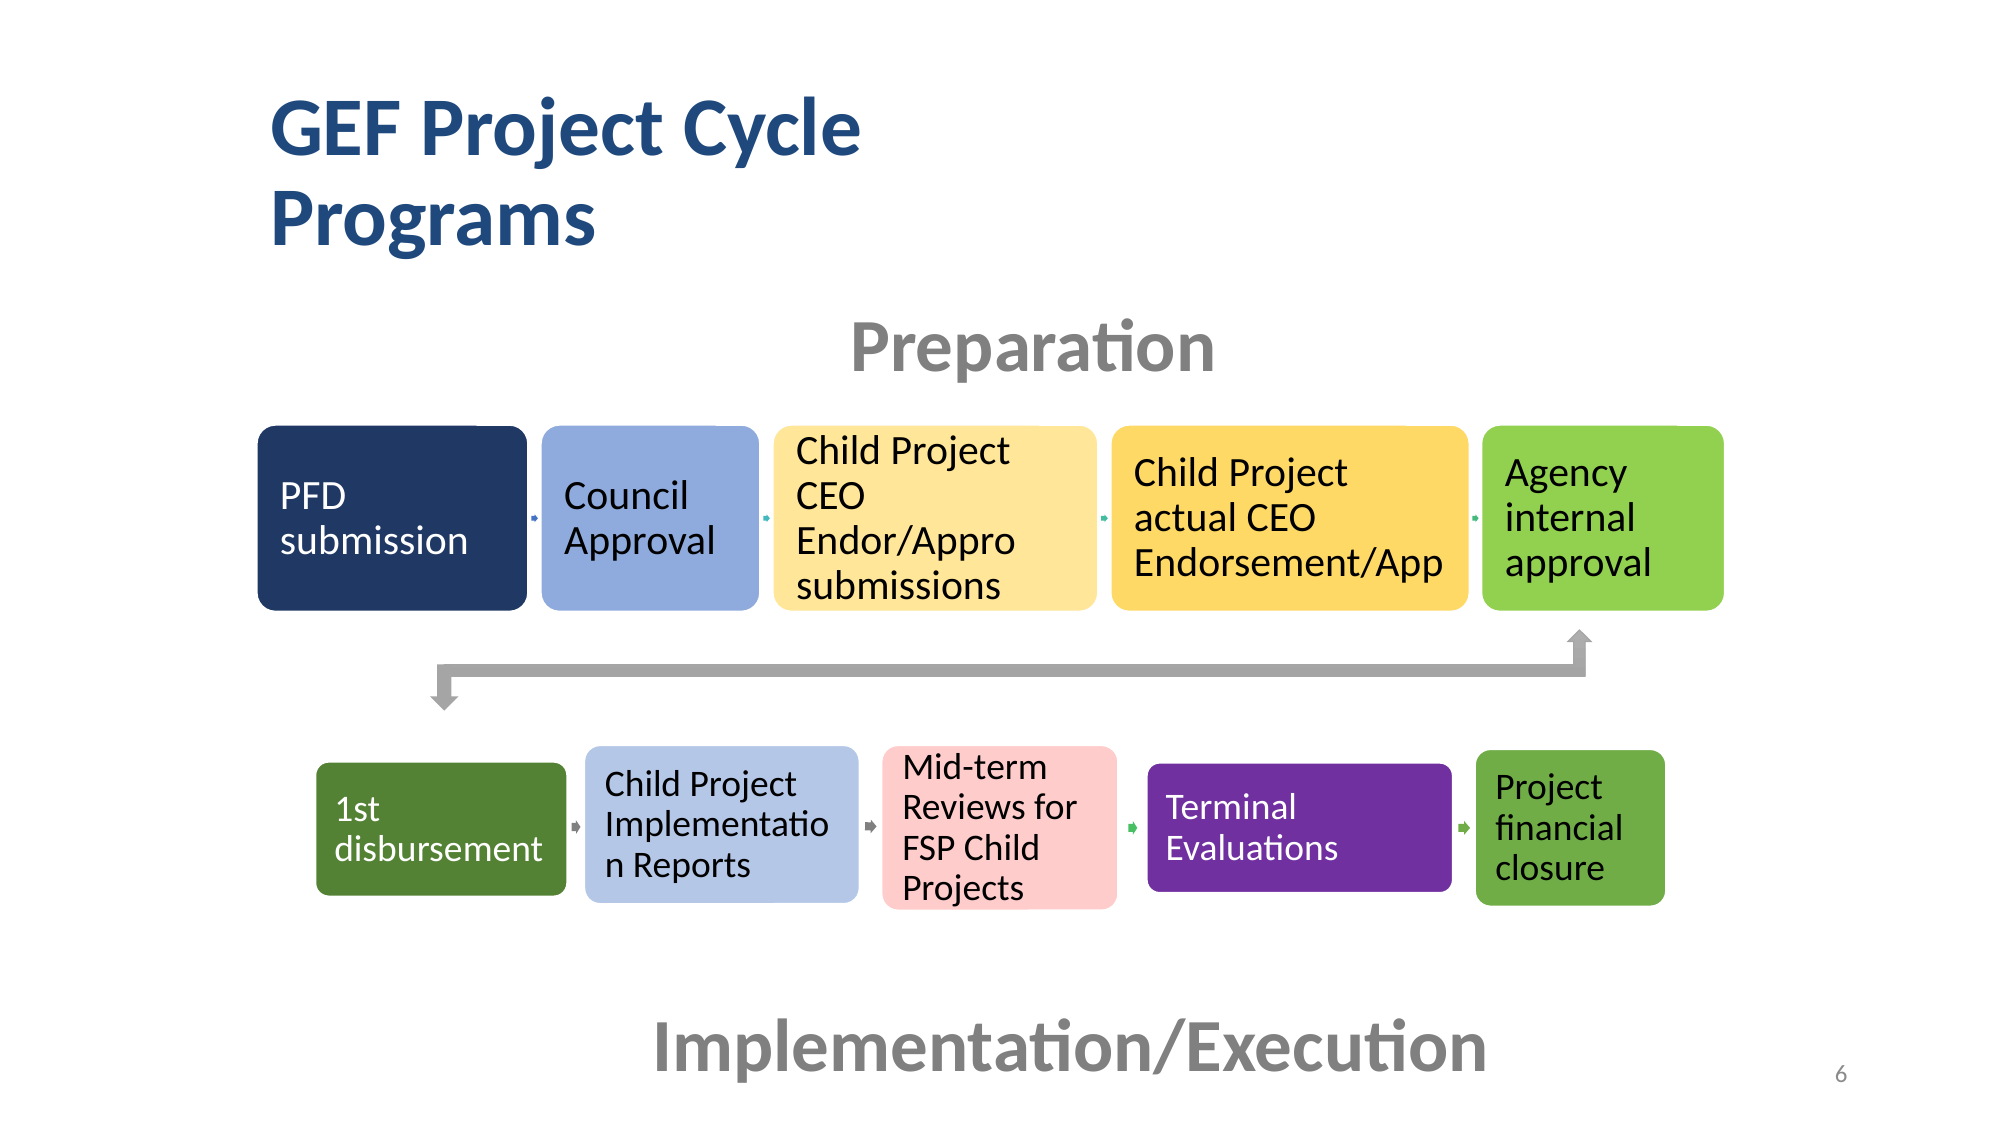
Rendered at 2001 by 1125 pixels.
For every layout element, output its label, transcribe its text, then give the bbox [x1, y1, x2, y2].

text_box Preparation [835, 289, 1265, 395]
title GEF Project Cycle Programs [255, 72, 886, 276]
slide_number 6 [1412, 1042, 1863, 1103]
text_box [315, 745, 1668, 911]
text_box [429, 629, 1592, 711]
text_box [255, 424, 1727, 612]
text_box Implementation/Execution [637, 989, 1592, 1094]
